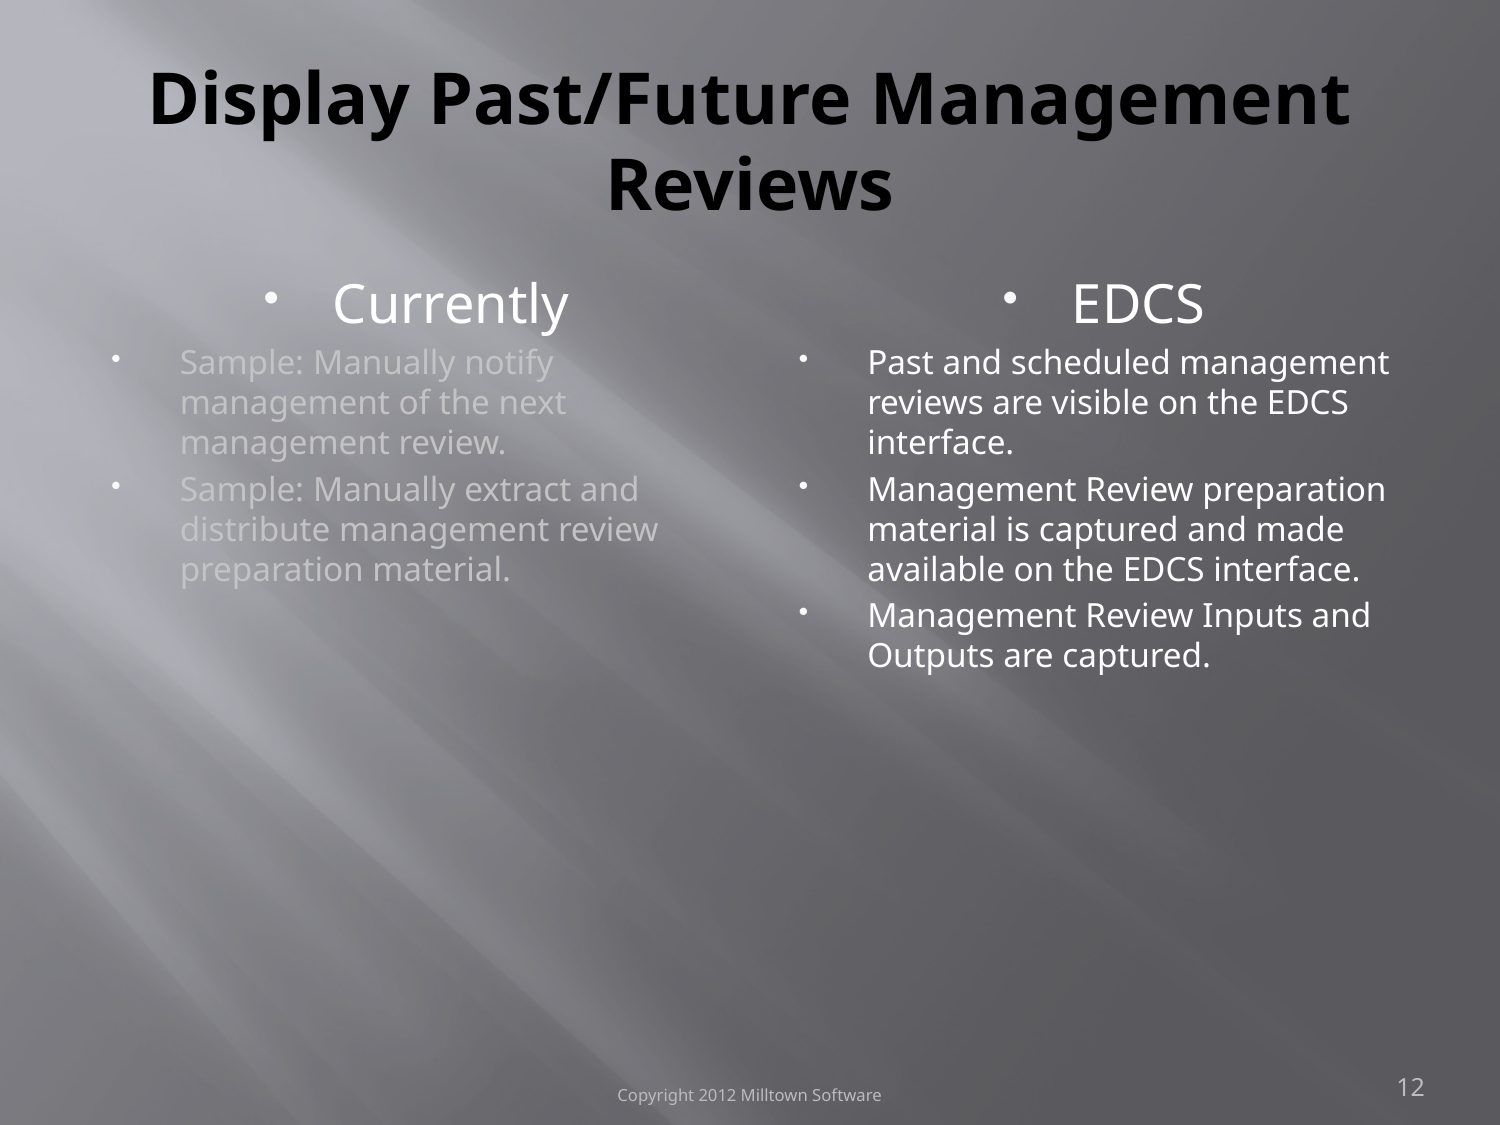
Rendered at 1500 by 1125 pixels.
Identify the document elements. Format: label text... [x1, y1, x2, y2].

list Currently Sample: Manually notify management of the next management review. Sample: Manually extract and distribute management review preparation material. [75, 262, 738, 1005]
list EDCS Past and scheduled management reviews are visible on the EDCS interface. Management Review preparation material is captured and made available on the EDCS interface. Management Review Inputs and Outputs are captured. [762, 262, 1425, 1005]
footer Copyright 2012 Milltown Software [512, 1052, 988, 1113]
title Display Past/Future Management Reviews [75, 45, 1425, 233]
slide_number 12 [1299, 1052, 1425, 1113]
